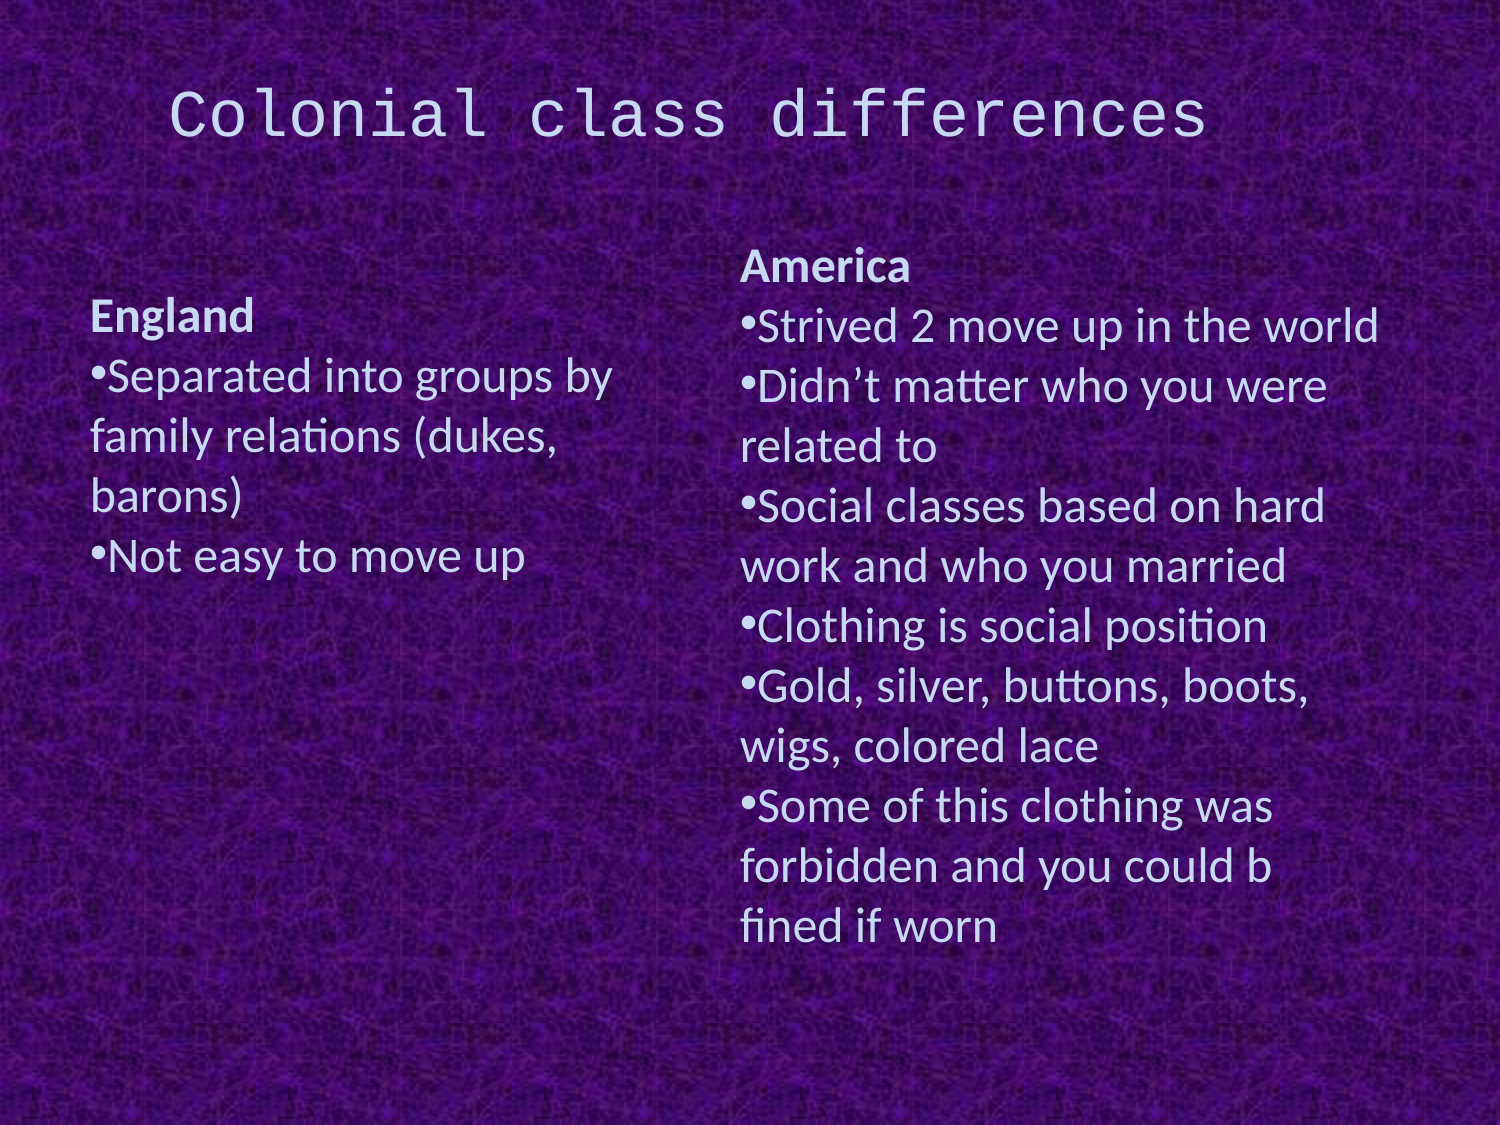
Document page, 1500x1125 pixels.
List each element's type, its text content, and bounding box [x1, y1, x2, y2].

text_box Colonial class differences [124, 62, 1250, 248]
text_box America Strived 2 move up in the world Didn’t matter who you were related to Social classes based on hard work and who you married Clothing is social position Gold, silver, buttons, boots, wigs, colored lace Some of this clothing was forbidden and you could b fined if worn [724, 224, 1400, 1005]
text_box England Separated into groups by family relations (dukes, barons) Not easy to move up [75, 274, 650, 680]
picture [0, 0, 1500, 1125]
